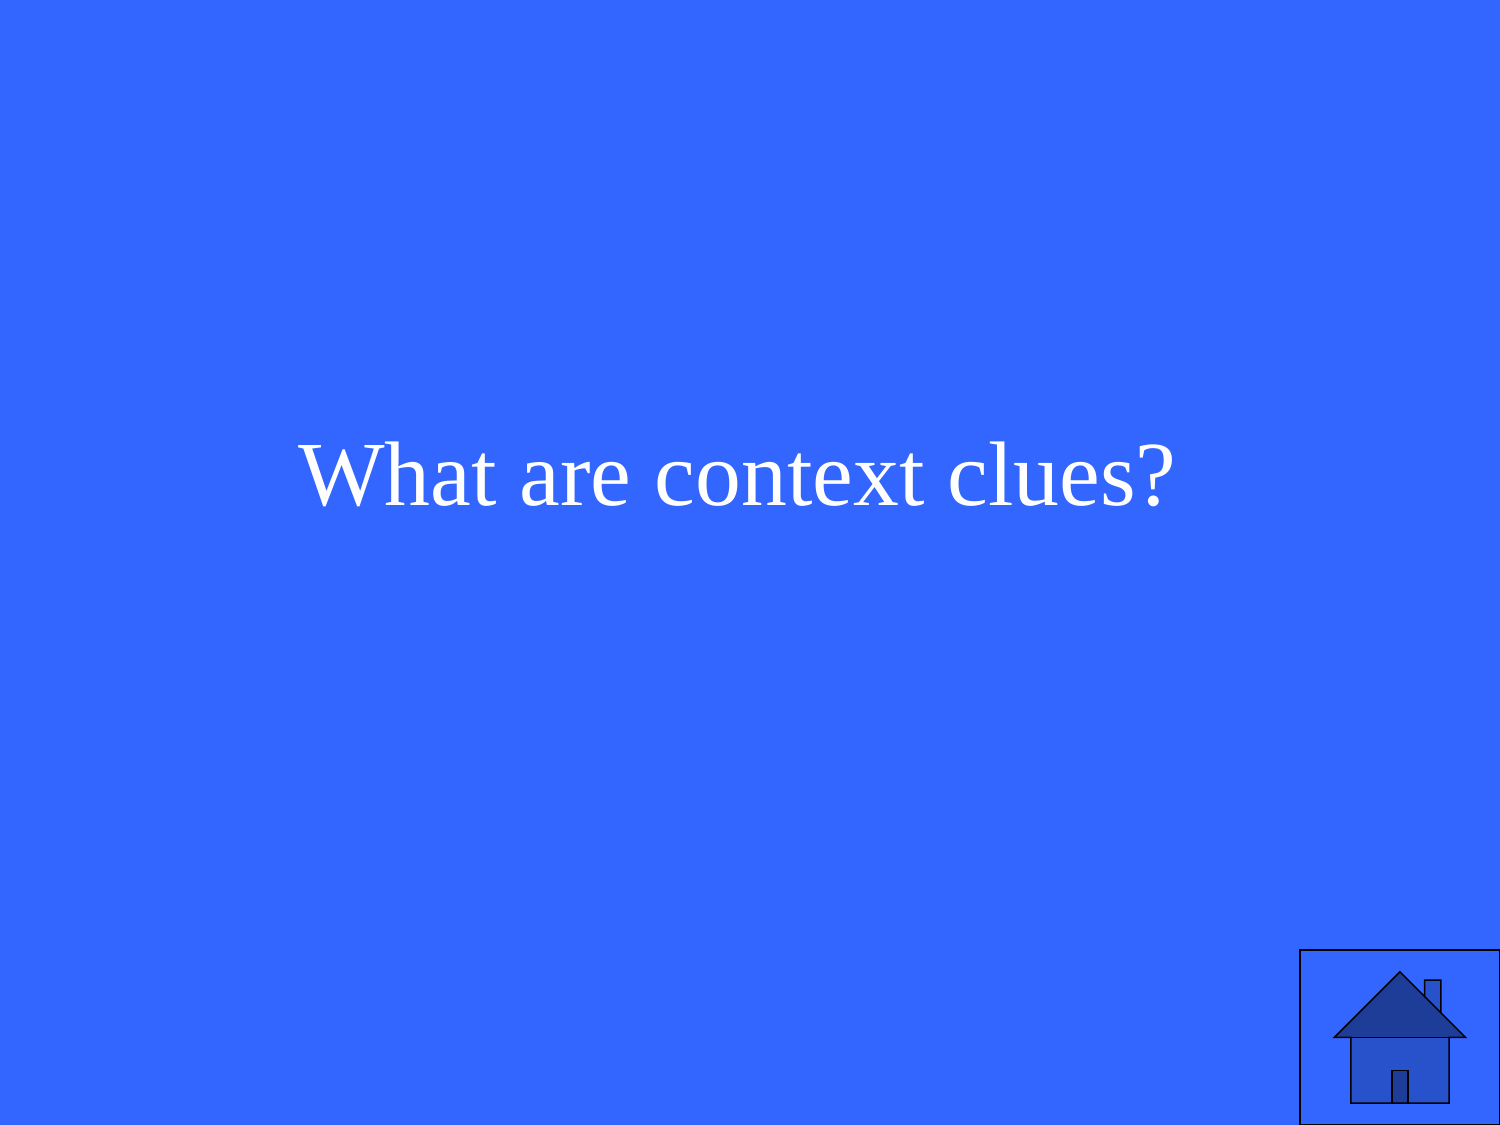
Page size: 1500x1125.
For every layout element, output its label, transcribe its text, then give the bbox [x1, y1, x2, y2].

text_box [1299, 950, 1500, 1125]
title What are context clues? [112, 374, 1388, 563]
